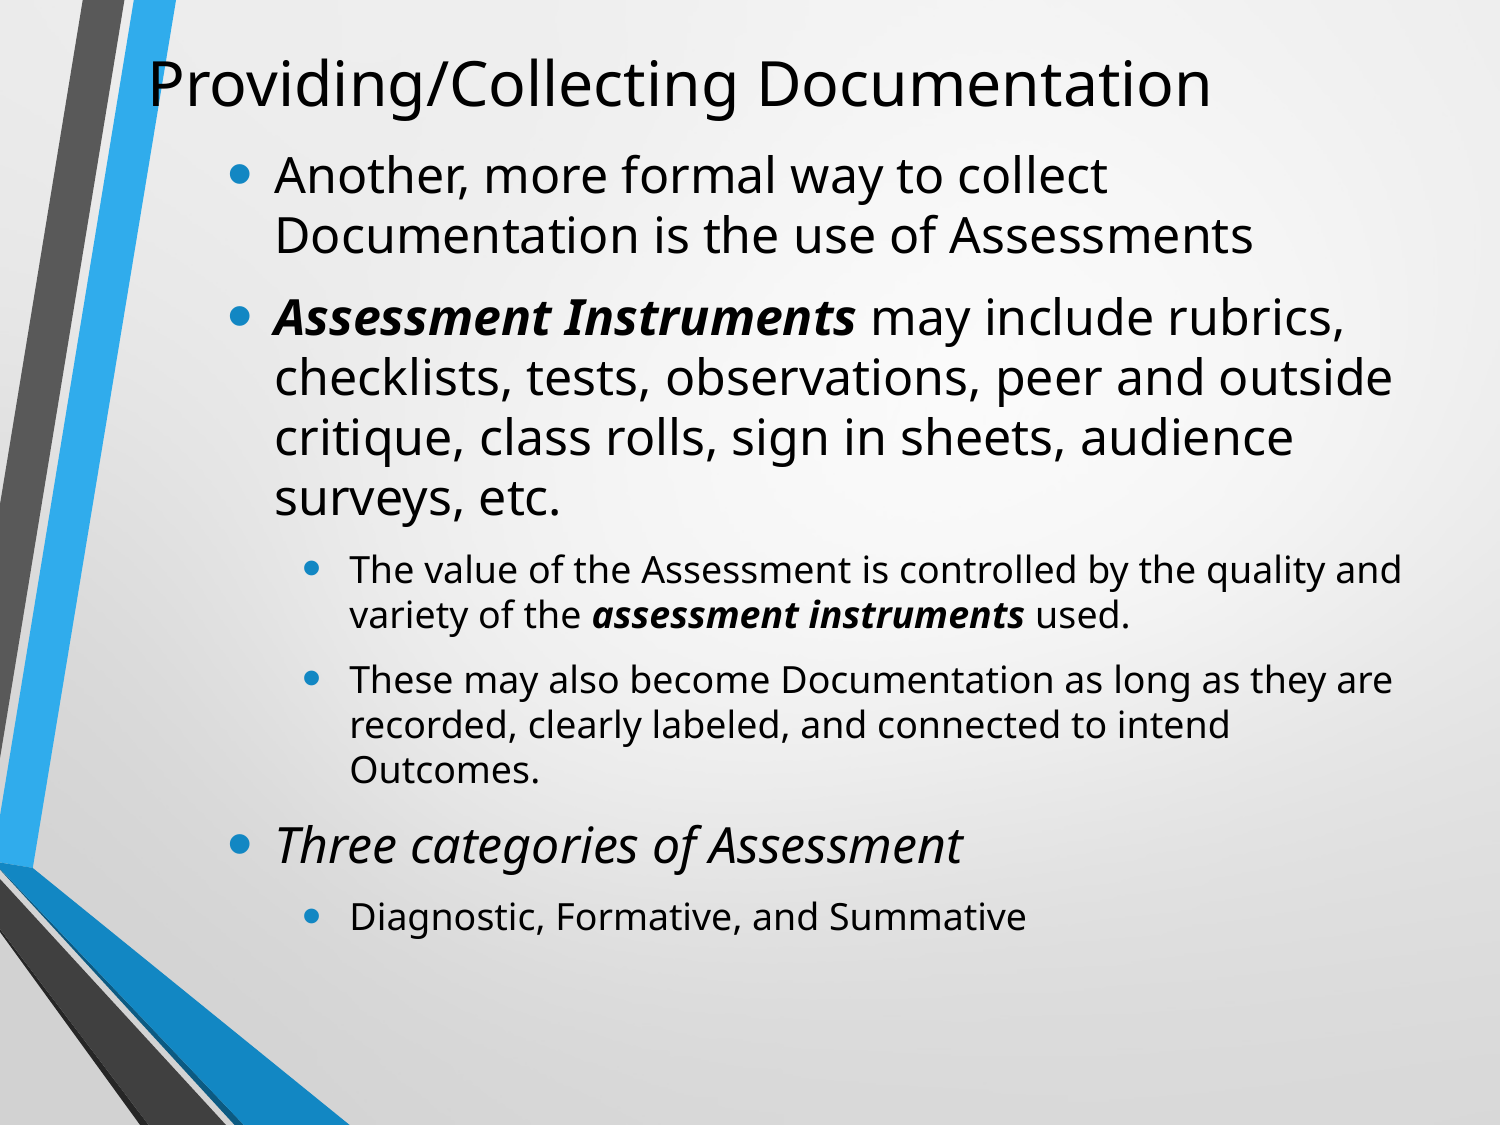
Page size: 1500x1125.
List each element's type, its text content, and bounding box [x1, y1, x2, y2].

title Providing/Collecting Documentation [125, 10, 1238, 153]
list Another, more formal way to collect Documentation is the use of Assessments Assessment Instruments may include rubrics, checklists, tests, observations, peer and outside critique, class rolls, sign in sheets, audience surveys, etc. The value of the Assessment is controlled by the quality and variety of the assessment instruments used. These may also become Documentation as long as they are recorded, clearly labeled, and connected to intend Outcomes. Three categories of Assessment Diagnostic, Formative, and Summative [212, 19, 1438, 1063]
